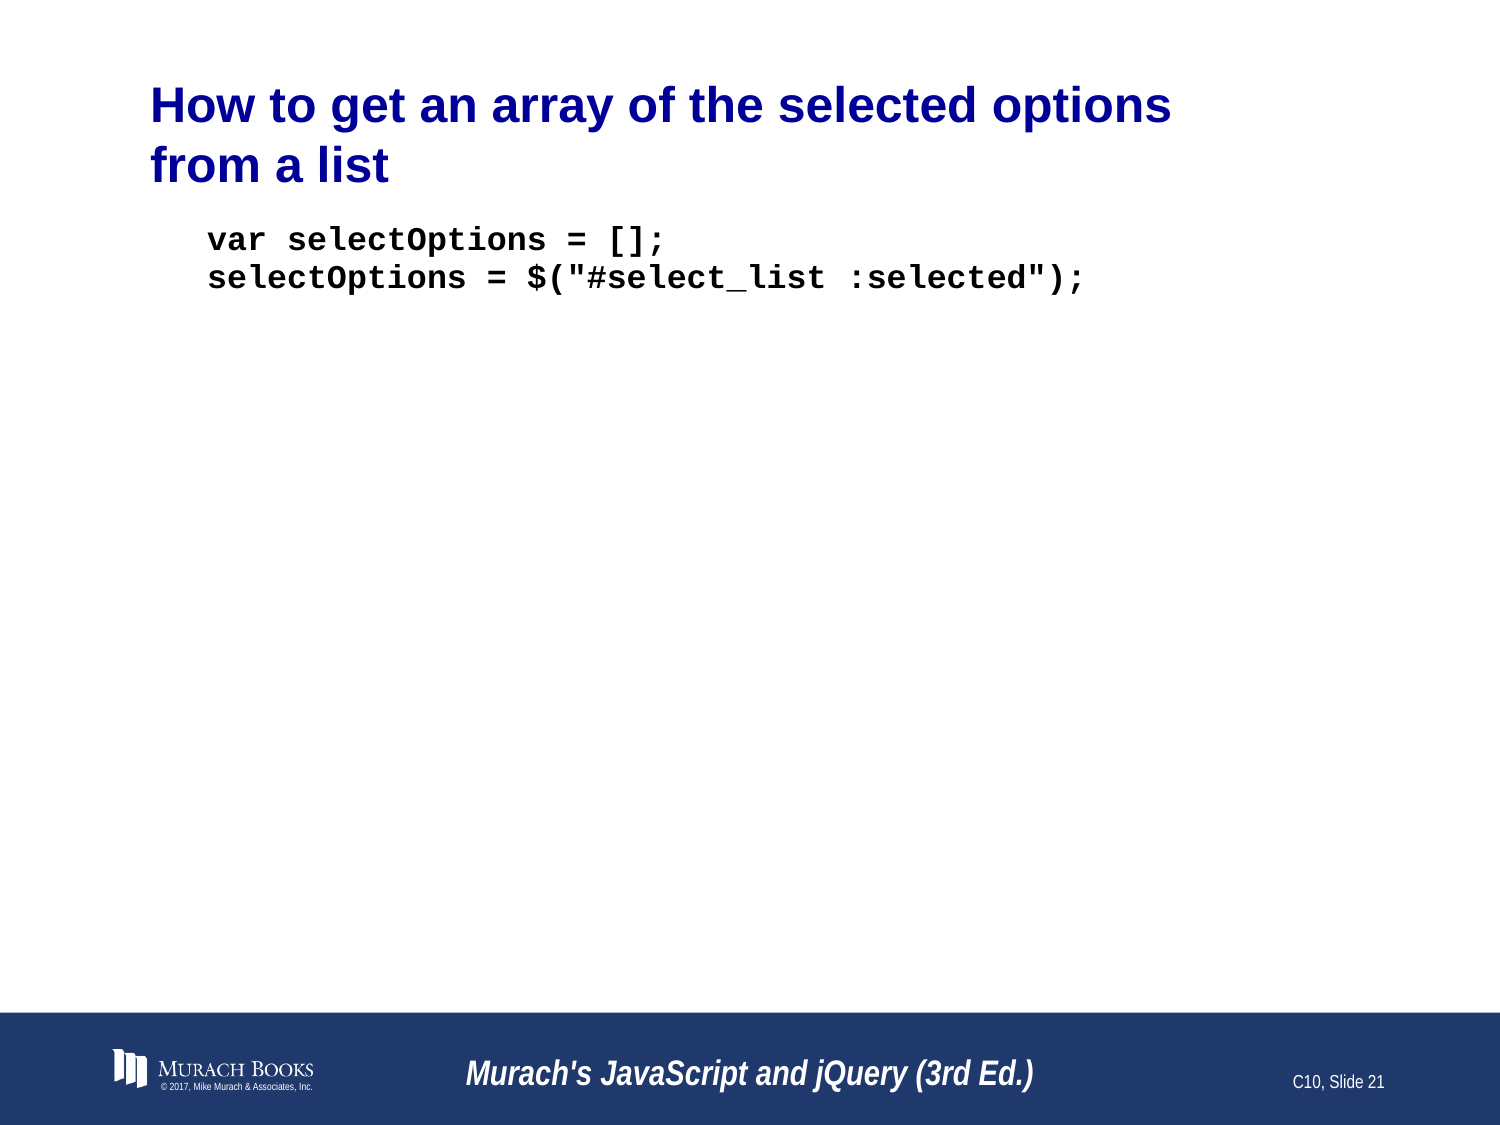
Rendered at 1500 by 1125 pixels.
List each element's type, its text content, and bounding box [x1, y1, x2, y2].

footer © 2017, Mike Murach & Associates, Inc. [12, 1025, 463, 1100]
slide_number Murach's JavaScript and jQuery (3rd Ed.) [463, 1025, 1050, 1100]
slide_number C10, Slide 21 [1087, 1025, 1400, 1100]
title How to get an array of the selected options from a list [150, 72, 1350, 194]
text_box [149, 222, 1350, 338]
